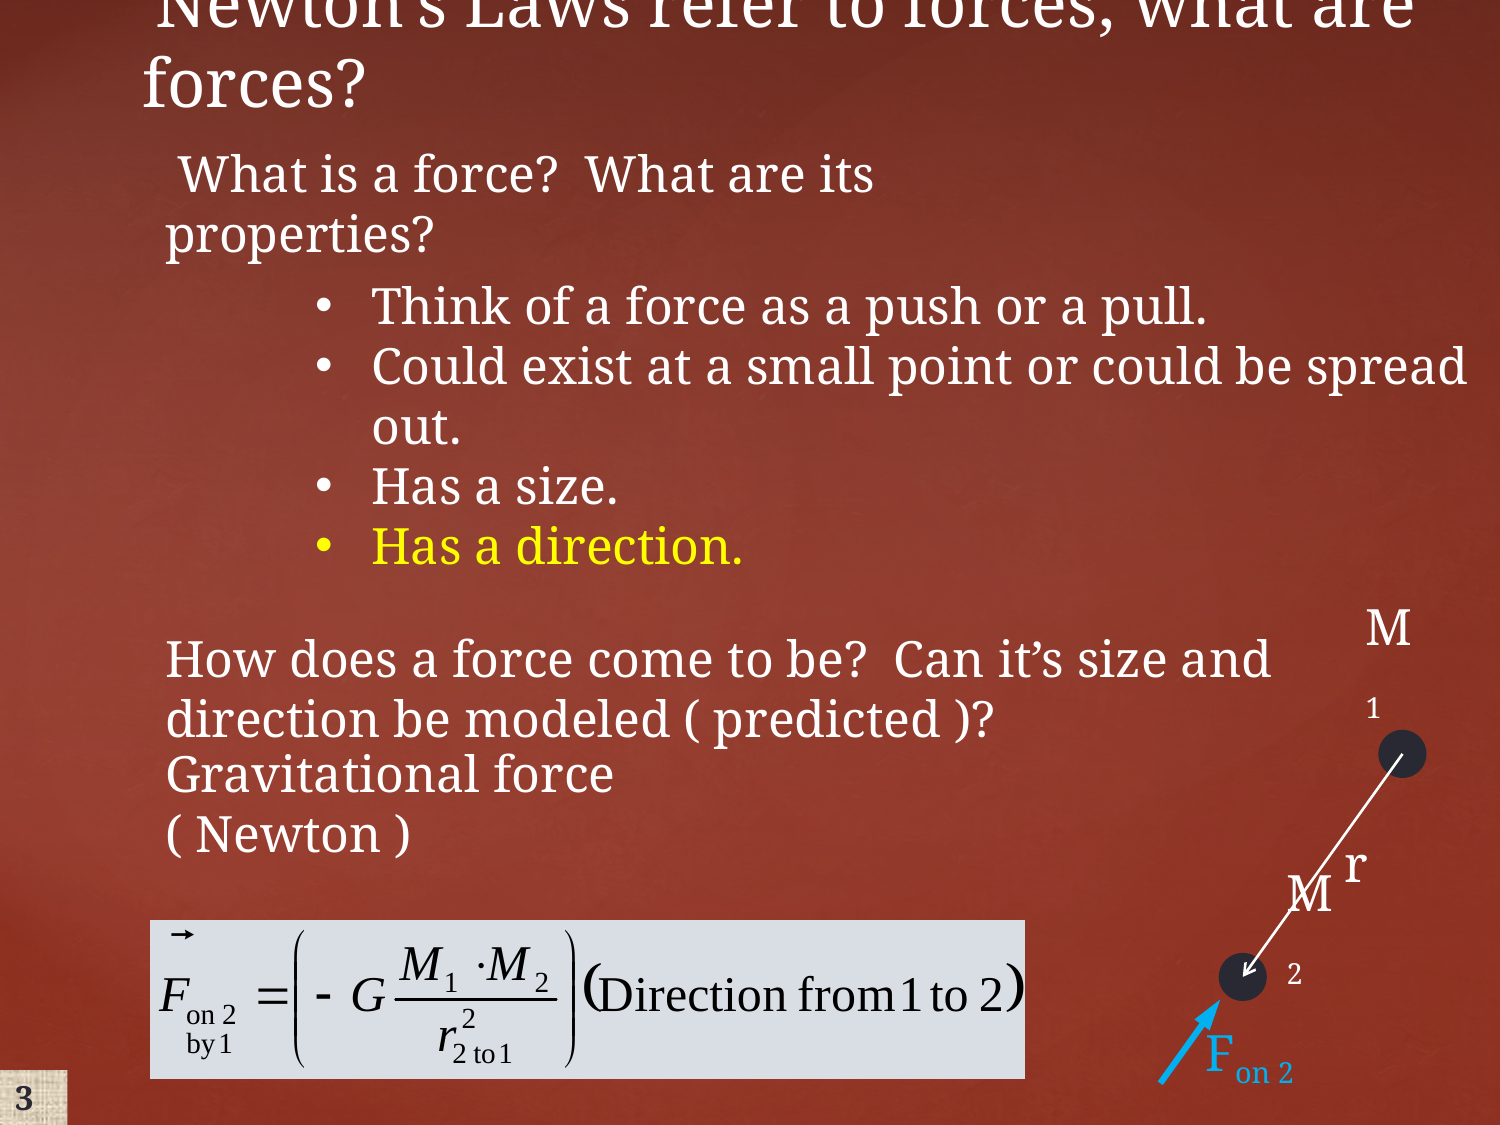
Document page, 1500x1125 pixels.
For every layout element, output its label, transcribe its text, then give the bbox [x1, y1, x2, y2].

text_box Think of a force as a push or a pull. Could exist at a small point or could be spread out. Has a size. Has a direction. [299, 319, 1500, 582]
text_box How does a force come to be? Can it’s size and direction be modeled ( predicted )? [150, 633, 1463, 755]
text_box Gravitational force ( Newton ) [149, 805, 780, 870]
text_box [1159, 998, 1221, 1084]
text_box Fon 2 [1222, 1016, 1327, 1098]
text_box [1219, 730, 1426, 1000]
text_box M1 [1350, 647, 1440, 732]
text_box What is a force? What are its properties? [150, 179, 1043, 271]
text_box 3 [0, 1070, 68, 1125]
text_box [149, 919, 1026, 1080]
text_box Newton’s Laws refer to forces; what are forces? [127, 37, 1440, 129]
